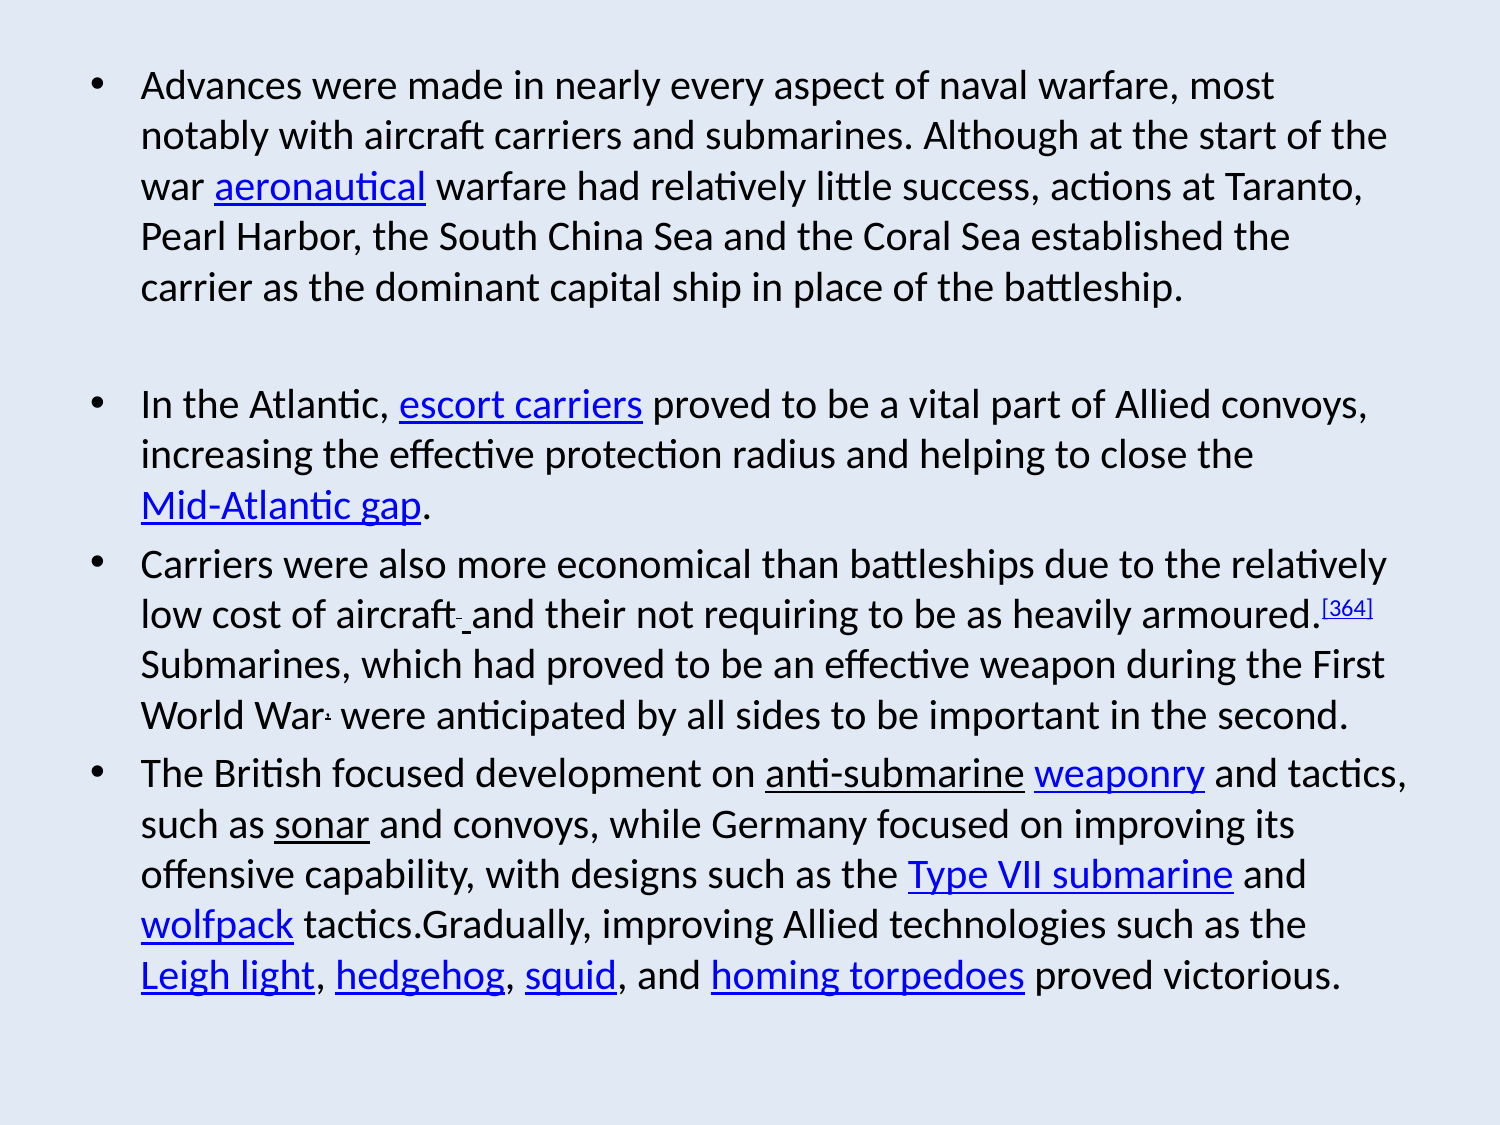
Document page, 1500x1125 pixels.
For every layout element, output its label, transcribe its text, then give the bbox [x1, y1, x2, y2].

list Advances were made in nearly every aspect of naval warfare, most notably with aircraft carriers and submarines. Although at the start of the war aeronautical warfare had relatively little success, actions at Taranto, Pearl Harbor, the South China Sea and the Coral Sea established the carrier as the dominant capital ship in place of the battleship. In the Atlantic, escort carriers proved to be a vital part of Allied convoys, increasing the effective protection radius and helping to close the Mid-Atlantic gap. Carriers were also more economical than battleships due to the relatively low cost of aircraft and their not requiring to be as heavily armoured.[364] Submarines, which had proved to be an effective weapon during the First World War, were anticipated by all sides to be important in the second. The British focused development on anti-submarine weaponry and tactics, such as sonar and convoys, while Germany focused on improving its offensive capability, with designs such as the Type VII submarine and wolfpack tactics.Gradually, improving Allied technologies such as the Leigh light, hedgehog, squid, and homing torpedoes proved victorious. [75, 50, 1425, 1125]
